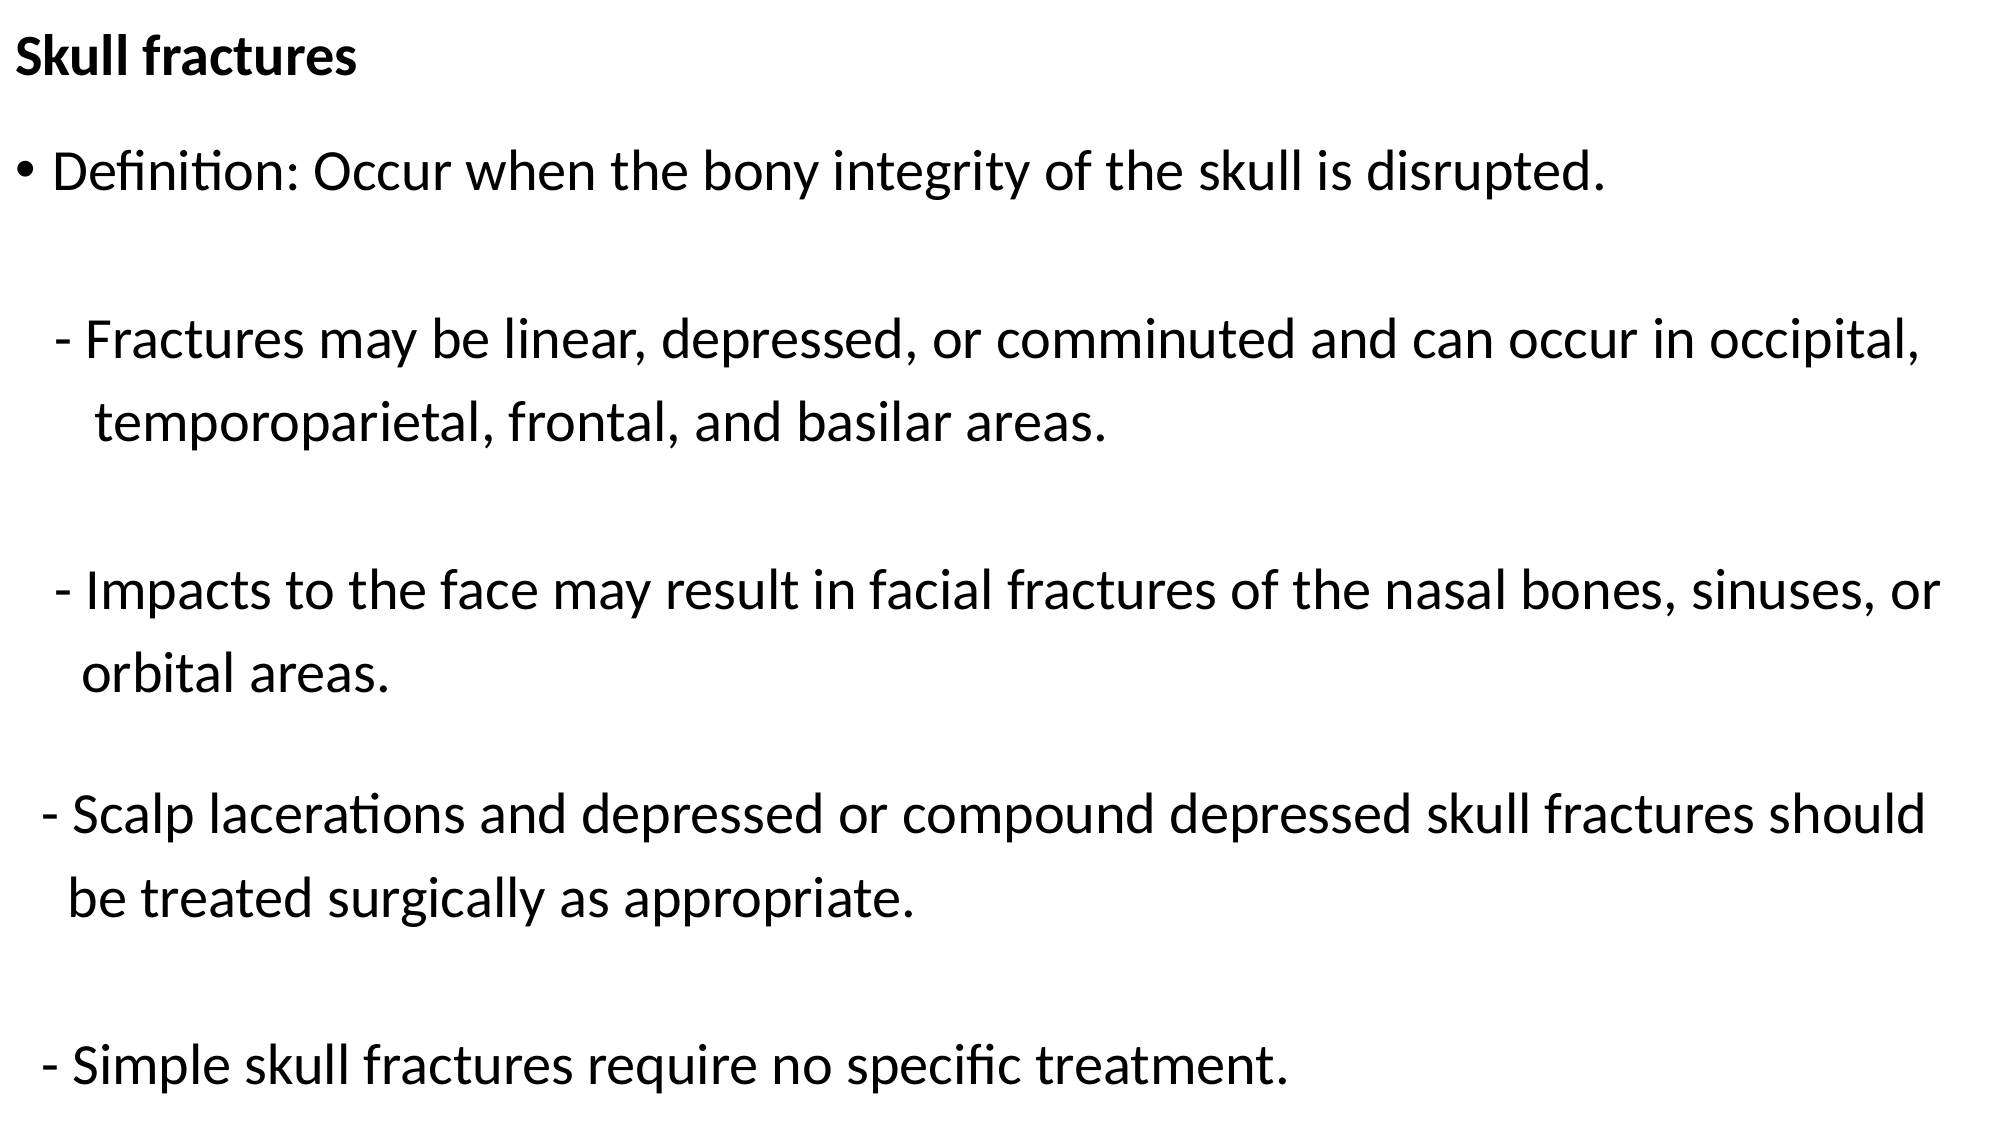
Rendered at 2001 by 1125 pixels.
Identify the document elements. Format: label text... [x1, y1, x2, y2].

list Definition: Occur when the bony integrity of the skull is disrupted. - Fractures may be linear, depressed, or comminuted and can occur in occipital, temporoparietal, frontal, and basilar areas. - Impacts to the face may result in facial fractures of the nasal bones, sinuses, or orbital areas. - Scalp lacerations and depressed or compound depressed skull fractures should be treated surgically as appropriate. - Simple skull fractures require no specific treatment. [0, 133, 2000, 1125]
title Skull fractures [0, 0, 1863, 133]
